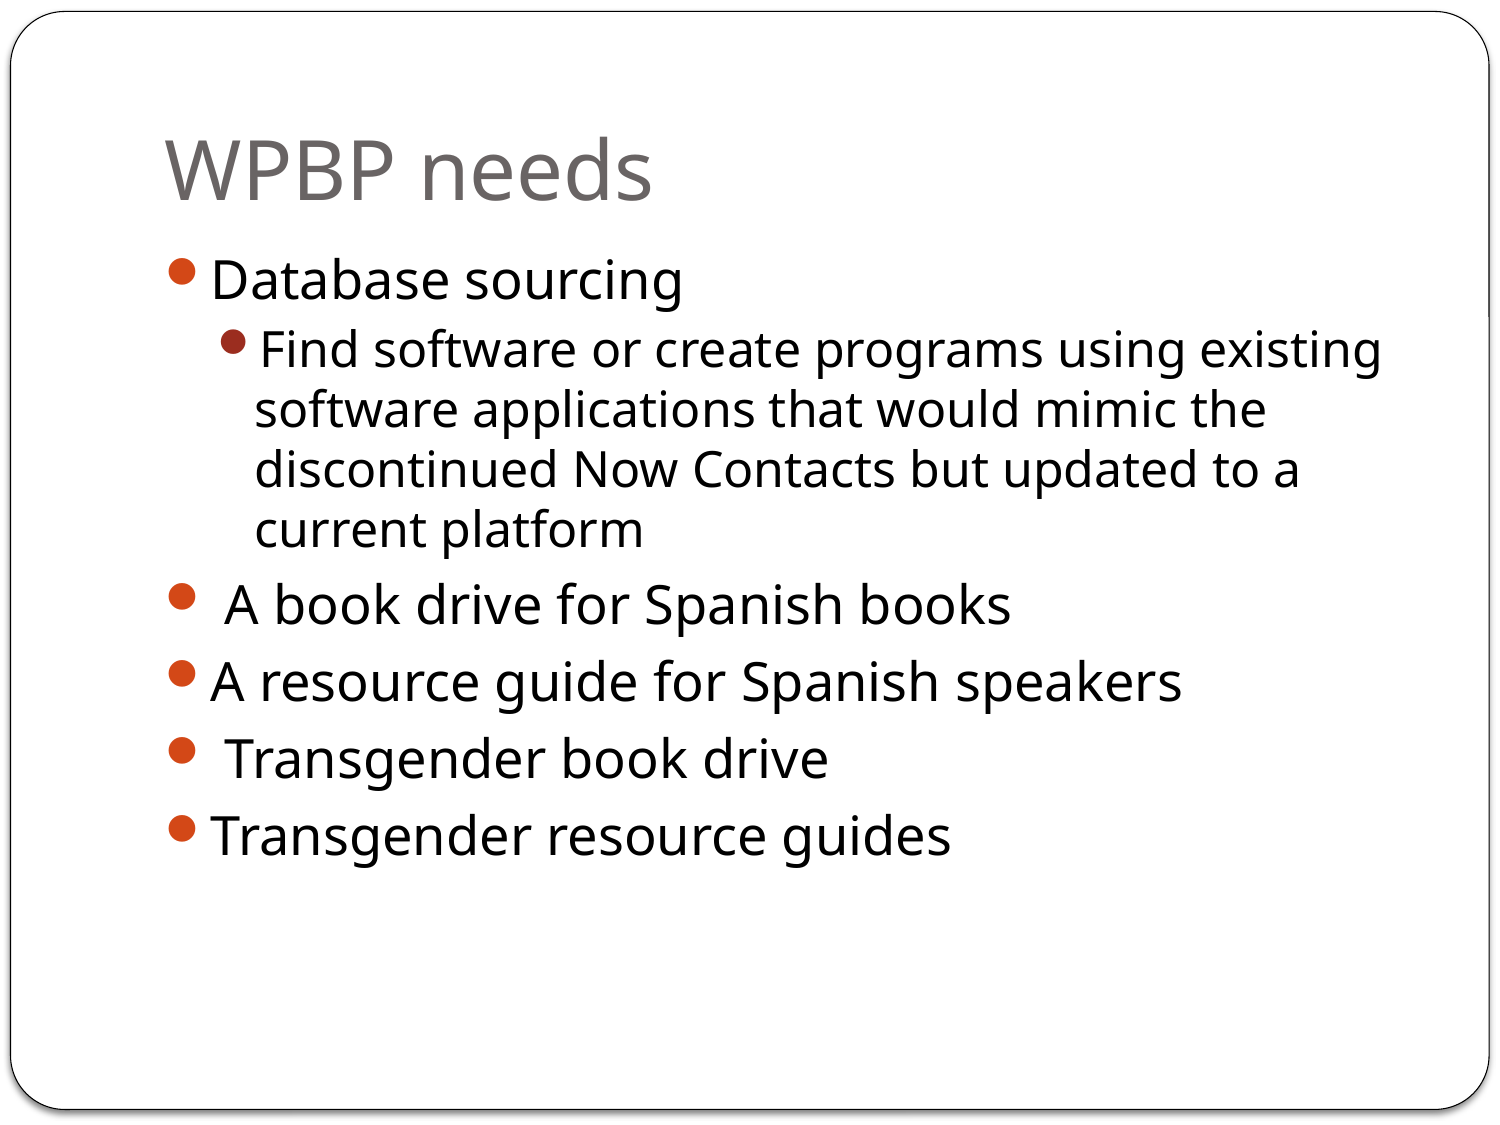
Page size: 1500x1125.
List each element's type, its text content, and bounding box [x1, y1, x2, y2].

list Database sourcing Find software or create programs using existing software applications that would mimic the discontinued Now Contacts but updated to a current platform A book drive for Spanish books A resource guide for Spanish speakers Transgender book drive Transgender resource guides [150, 237, 1425, 988]
title WPBP needs [150, 45, 1425, 233]
